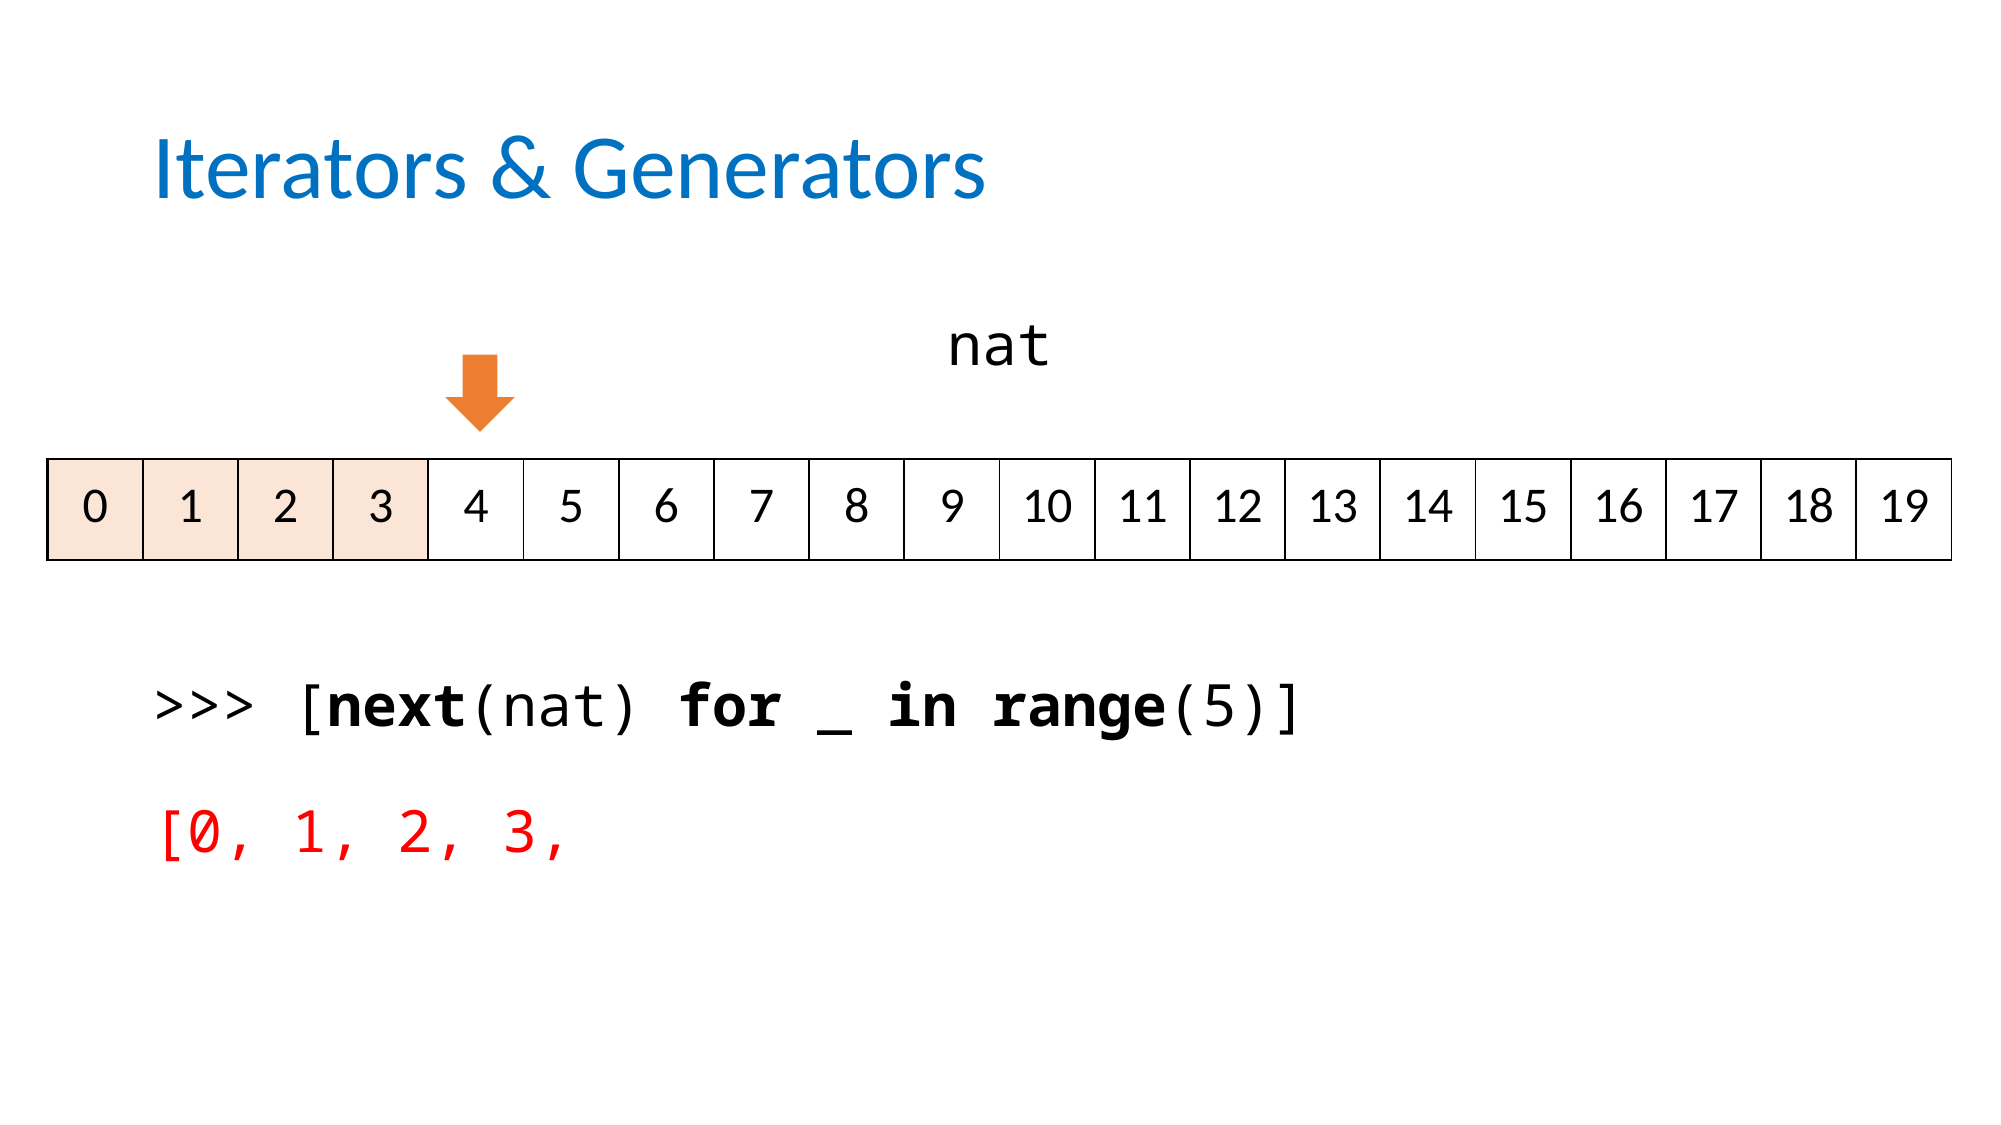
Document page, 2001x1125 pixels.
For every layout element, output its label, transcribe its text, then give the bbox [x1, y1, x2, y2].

text_box nat [932, 300, 1068, 385]
table_header 17 [1667, 460, 1760, 559]
title Iterators & Generators [137, 59, 1863, 278]
table_header 10 [1000, 460, 1094, 559]
table_header 14 [1381, 460, 1475, 559]
table_header 16 [1572, 460, 1665, 559]
table_header 13 [1286, 460, 1379, 559]
table_header 12 [1191, 460, 1284, 559]
text_box >>> [next(nat) for _ in range(5)] [0, 1, 2, 3, [137, 625, 1863, 1066]
table_header 11 [1096, 460, 1189, 559]
table_header 9 [905, 460, 999, 559]
table_header 1 [144, 460, 237, 559]
table_header 6 [620, 460, 713, 559]
text_box [445, 354, 515, 432]
table_header 7 [715, 460, 808, 559]
table_header 19 [1857, 460, 1951, 559]
table_header 4 [429, 460, 523, 559]
table_header 18 [1762, 460, 1855, 559]
table_header 2 [239, 460, 332, 559]
table_header 5 [524, 460, 618, 559]
table_header 15 [1476, 460, 1570, 559]
table_header 3 [334, 460, 427, 559]
table_header 0 [49, 460, 142, 559]
table_header 8 [810, 460, 903, 559]
